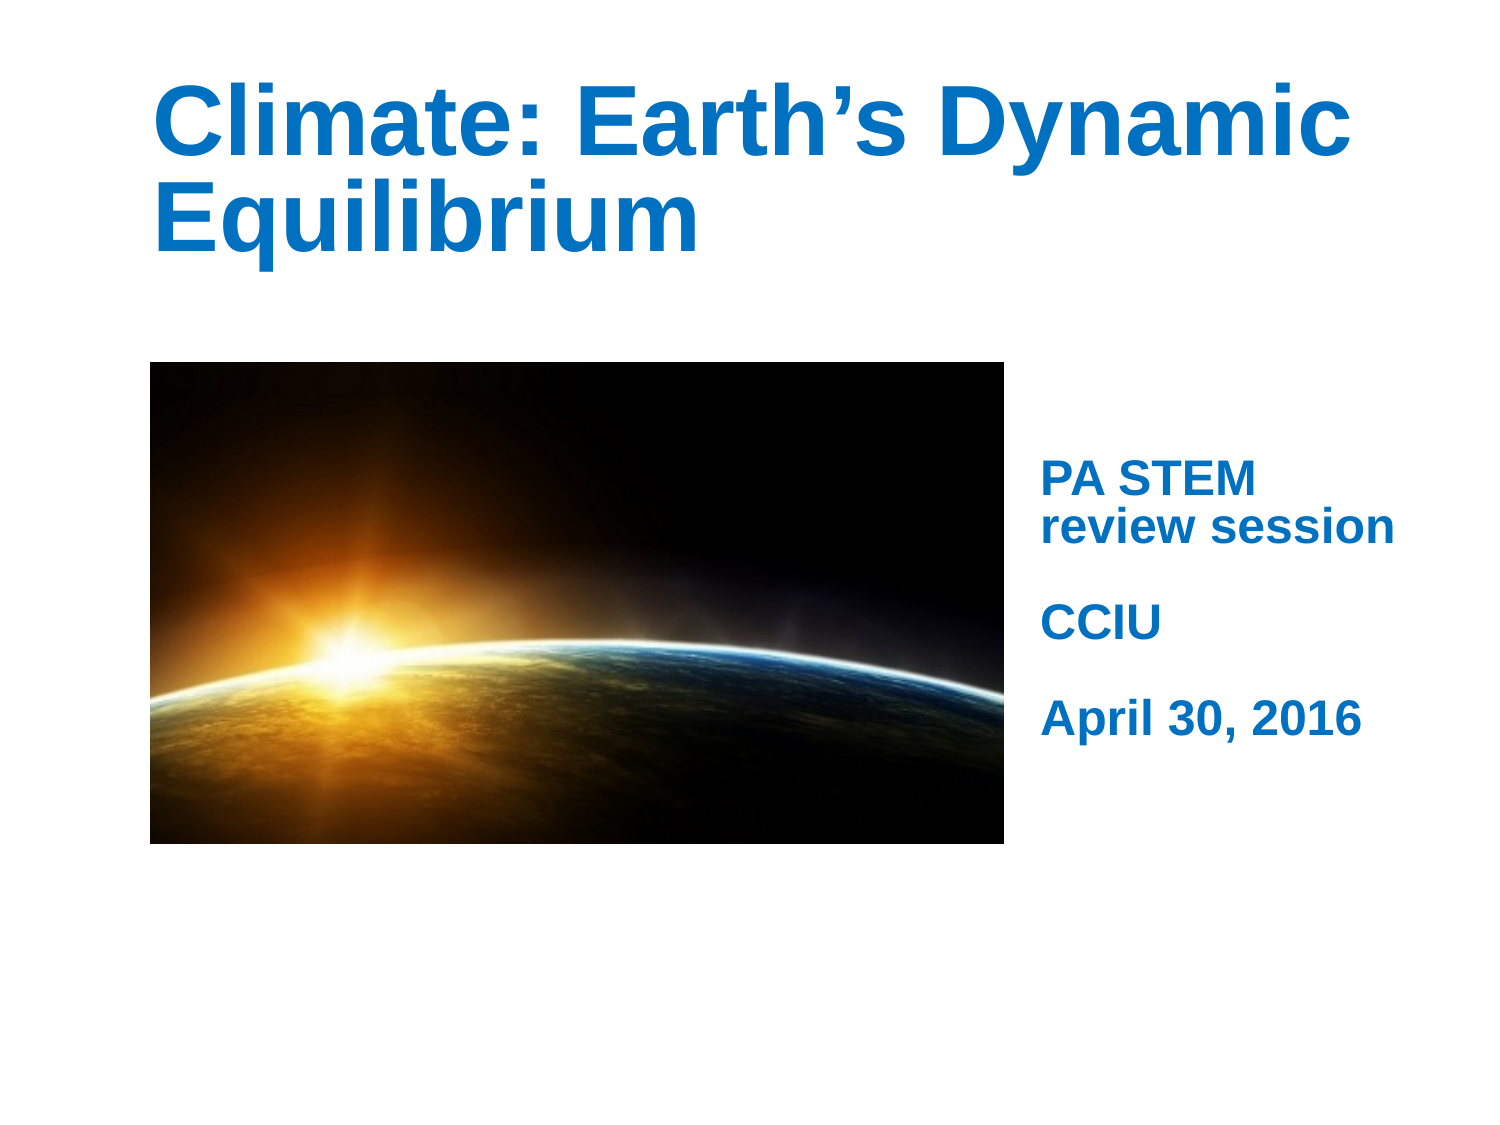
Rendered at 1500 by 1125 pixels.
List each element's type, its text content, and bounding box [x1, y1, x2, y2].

title Climate: Earth’s Dynamic Equilibrium [137, 74, 1438, 276]
text_box PA STEM review session CCIU April 30, 2016 [1025, 450, 1438, 800]
picture [149, 362, 1005, 844]
